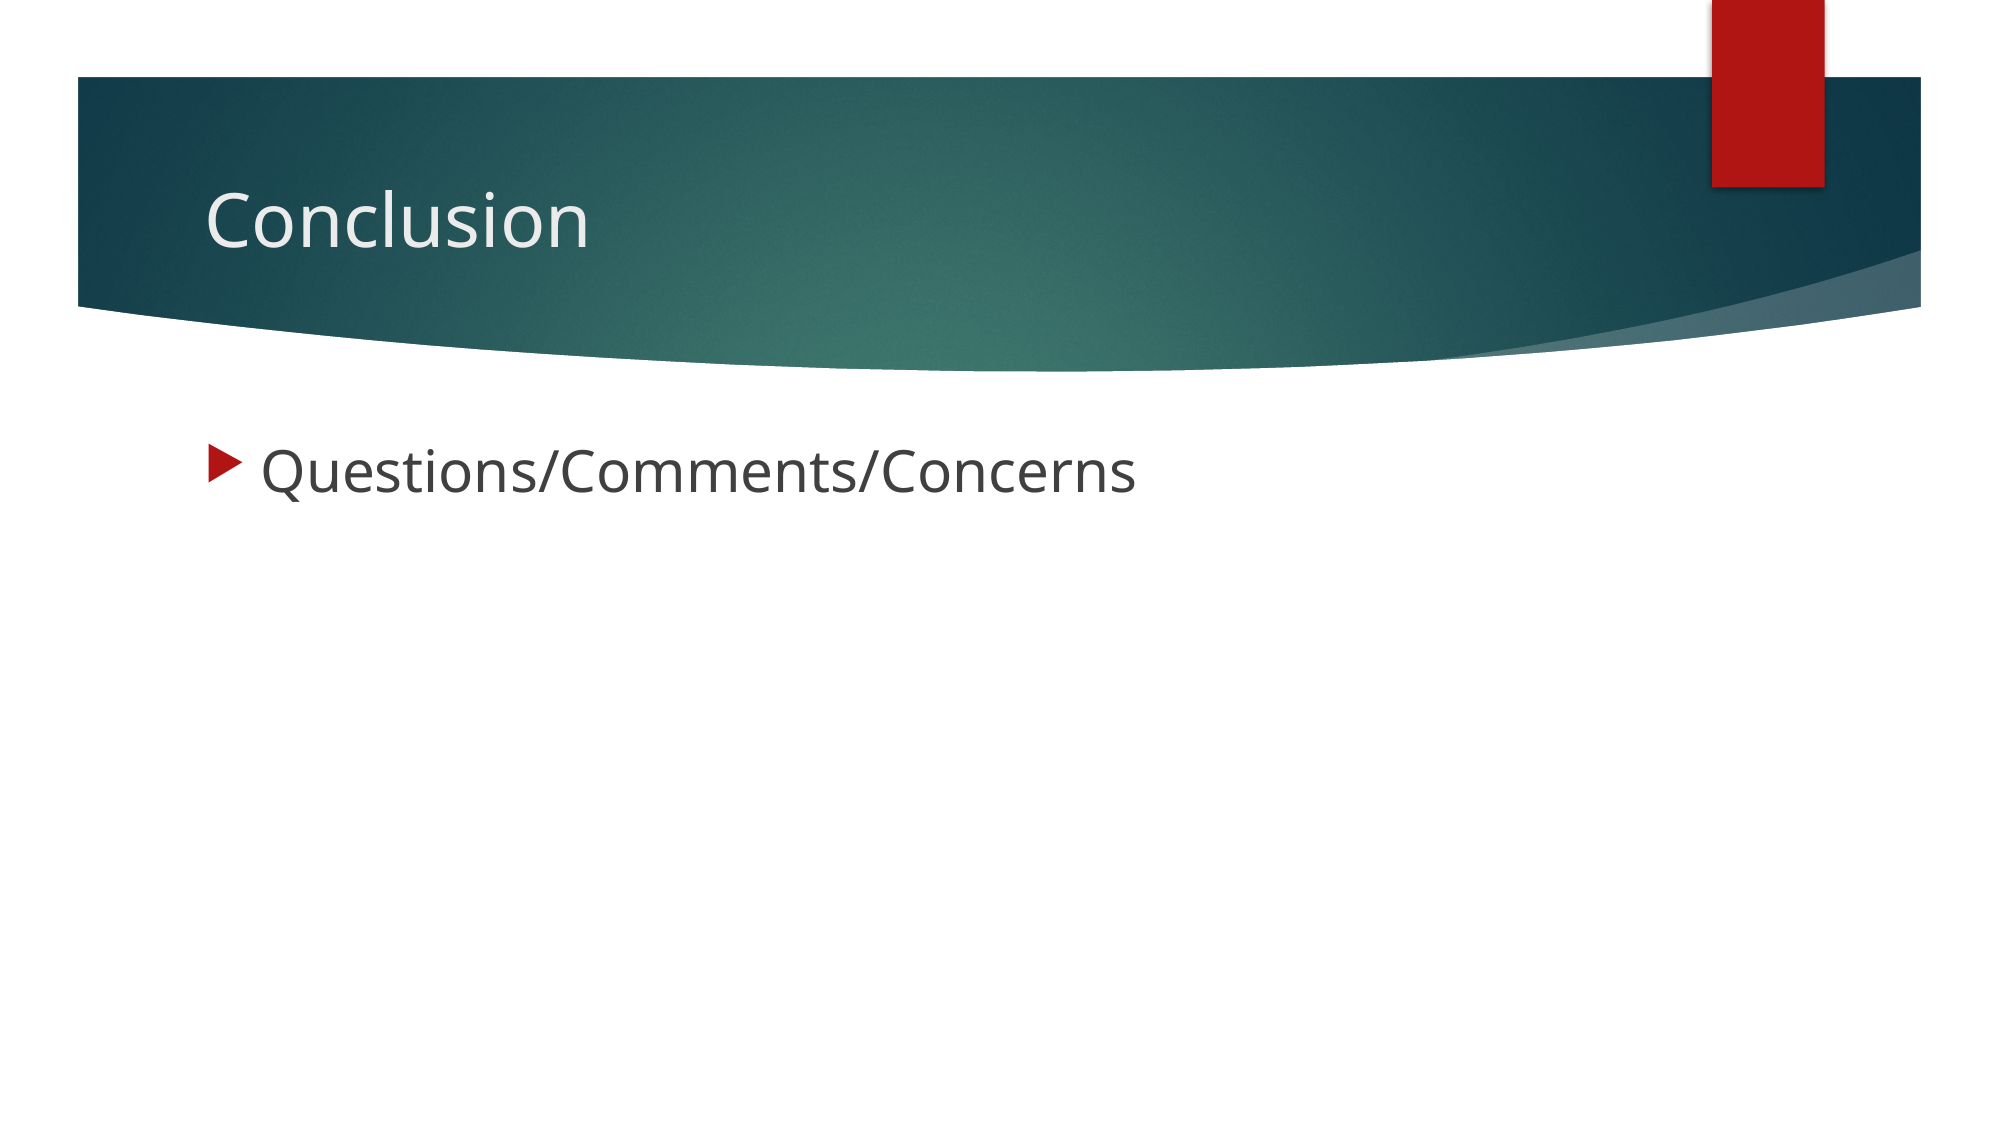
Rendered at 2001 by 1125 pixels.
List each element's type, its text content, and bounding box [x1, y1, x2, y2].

list Questions/Comments/Concerns [189, 427, 1638, 988]
title Conclusion [189, 159, 1638, 276]
